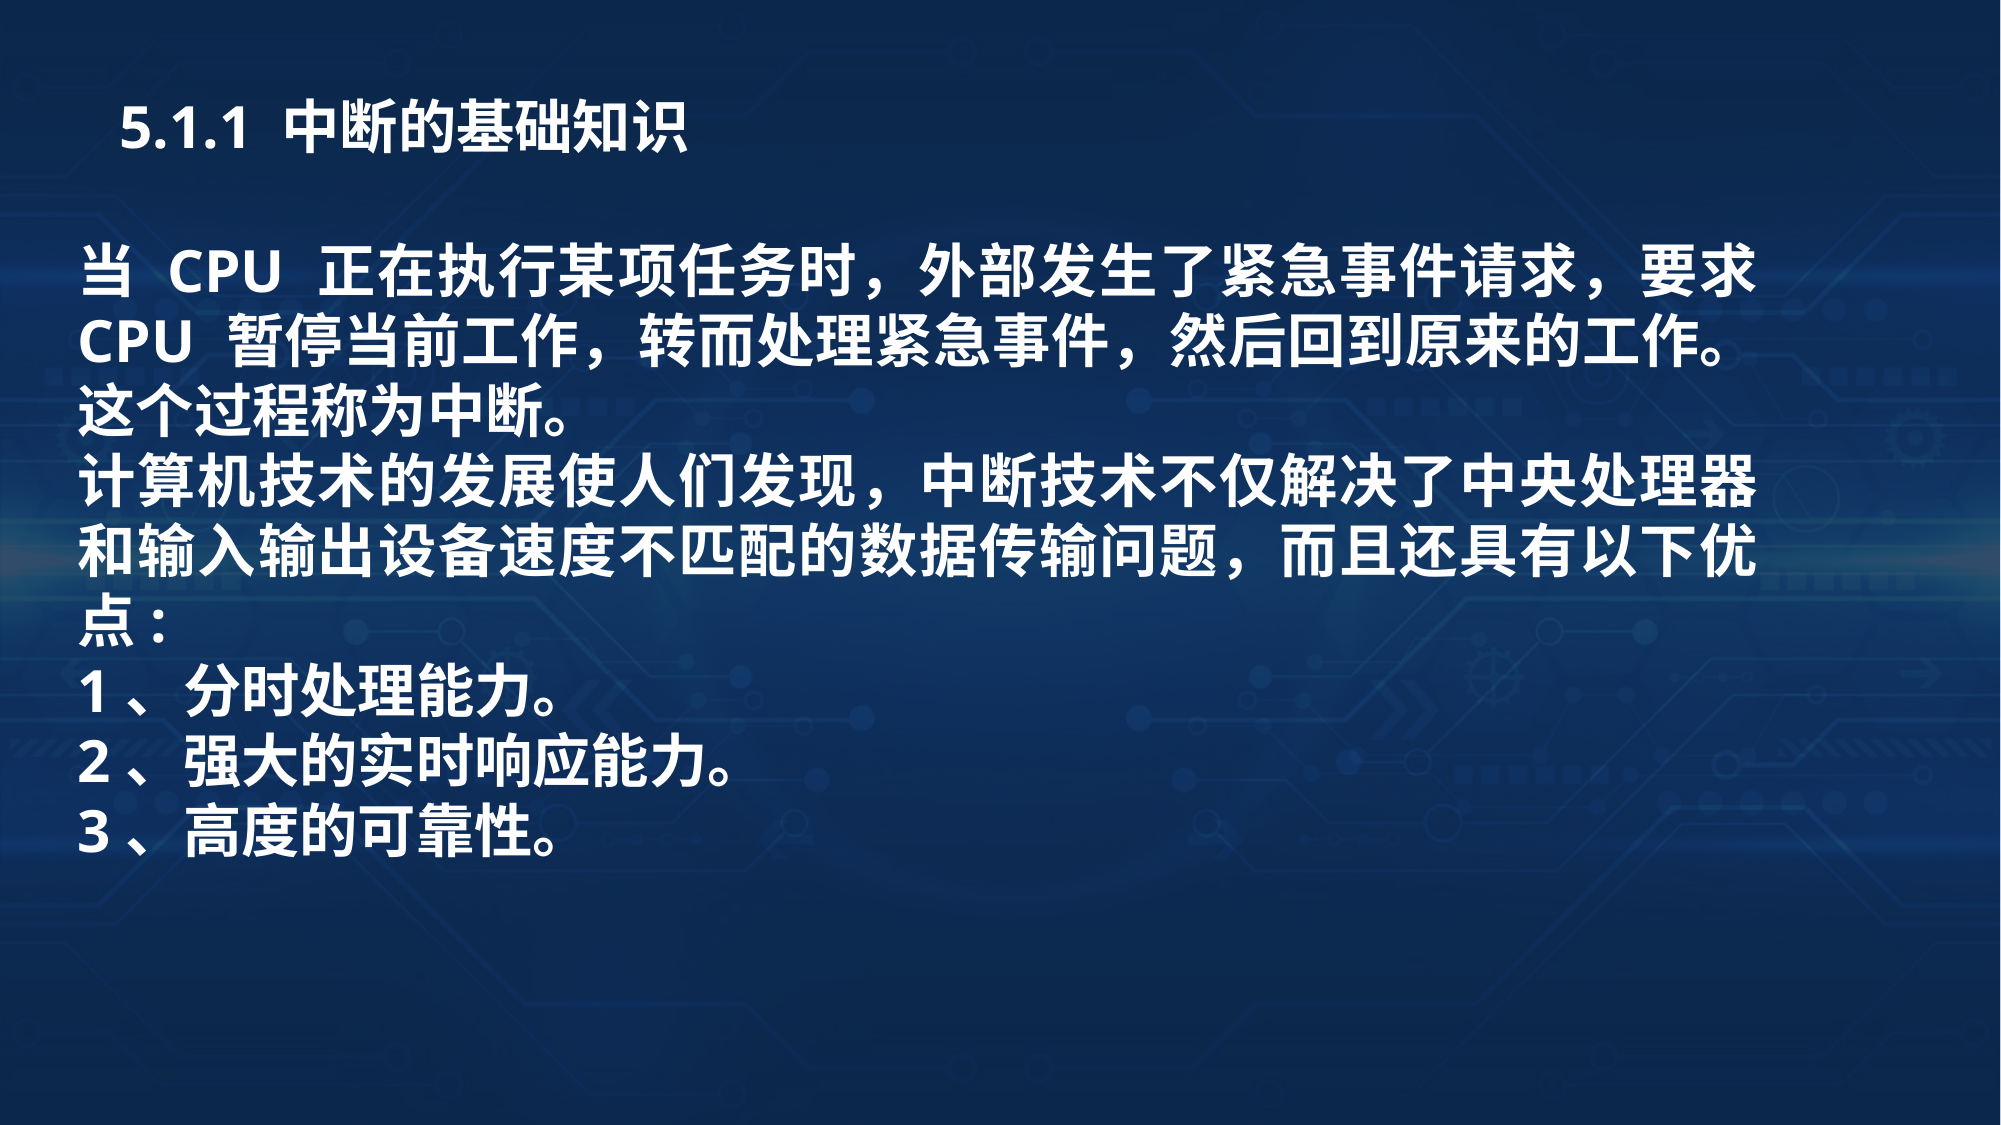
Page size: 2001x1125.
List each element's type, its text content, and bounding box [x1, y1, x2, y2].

text_box 5.1.1 中断的基础知识 [104, 83, 939, 168]
text_box 当 CPU 正在执行某项任务时，外部发生了紧急事件请求，要求 CPU 暂停当前工作，转而处理紧急事件，然后回到原来的工作。这个过程称为中断。 计算机技术的发展使人们发现，中断技术不仅解决了中央处理器和输入输出设备速度不匹配的数据传输问题，而且还具有以下优点: 1、分时处理能力。 2、强大的实时响应能力。 3、高度的可靠性。 [62, 226, 1774, 872]
